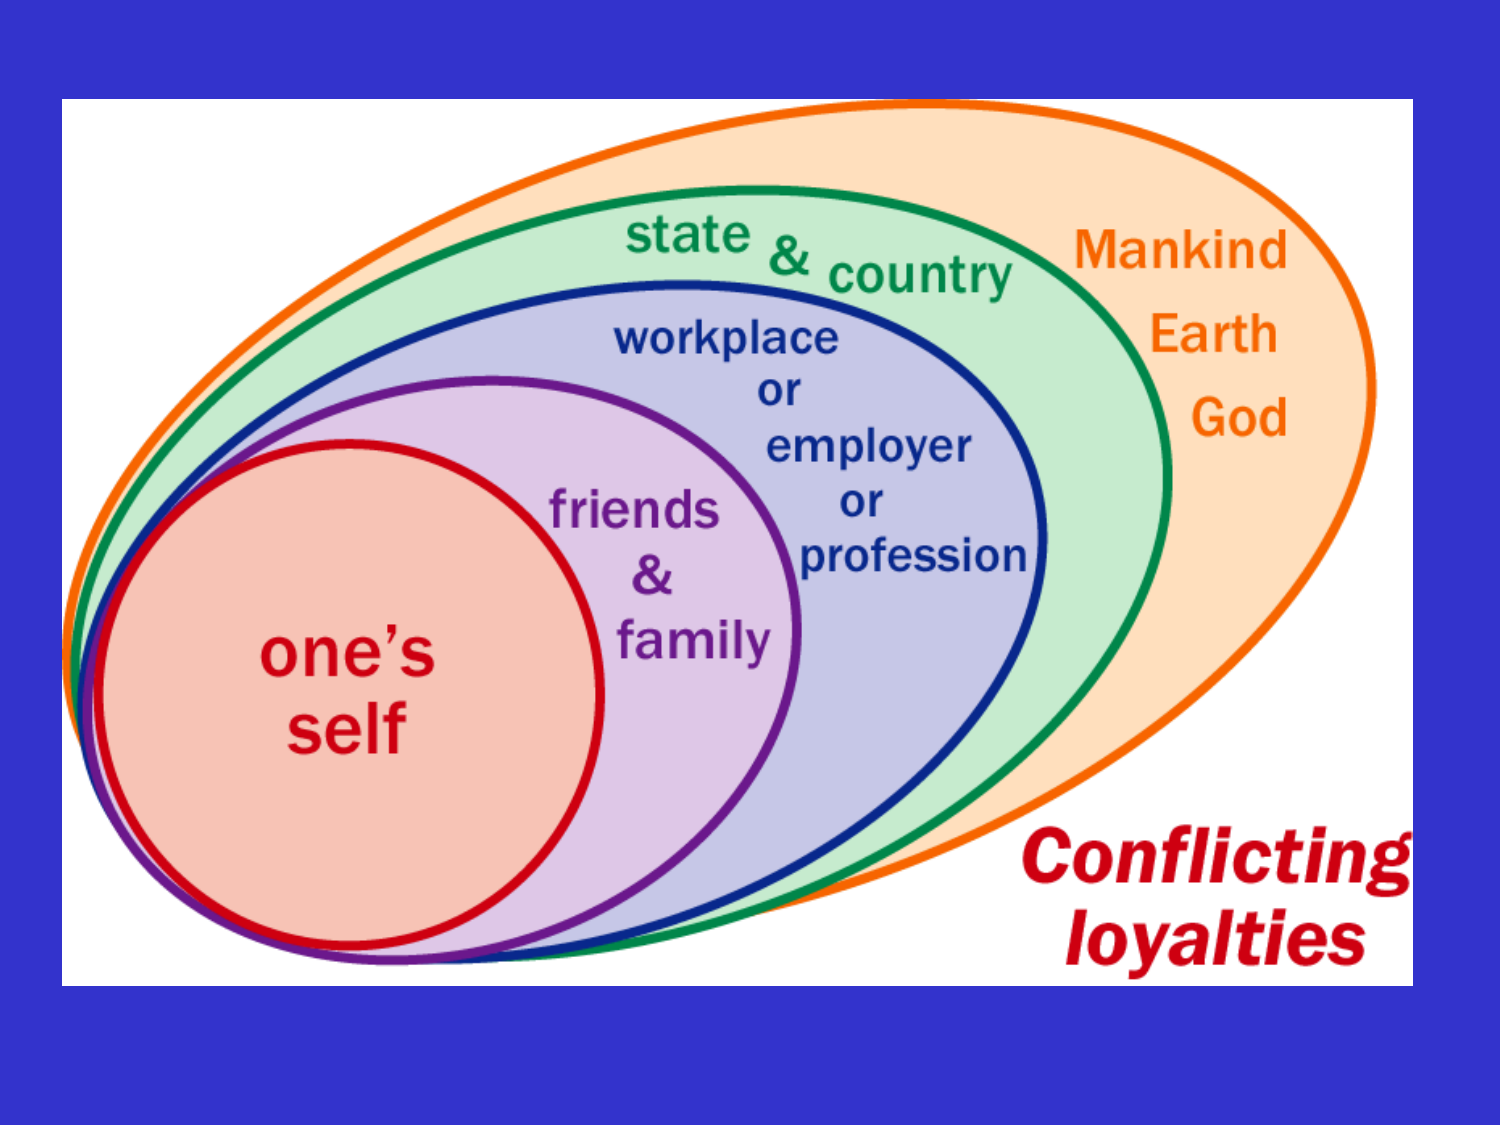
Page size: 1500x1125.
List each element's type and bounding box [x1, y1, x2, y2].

list [62, 99, 1413, 986]
